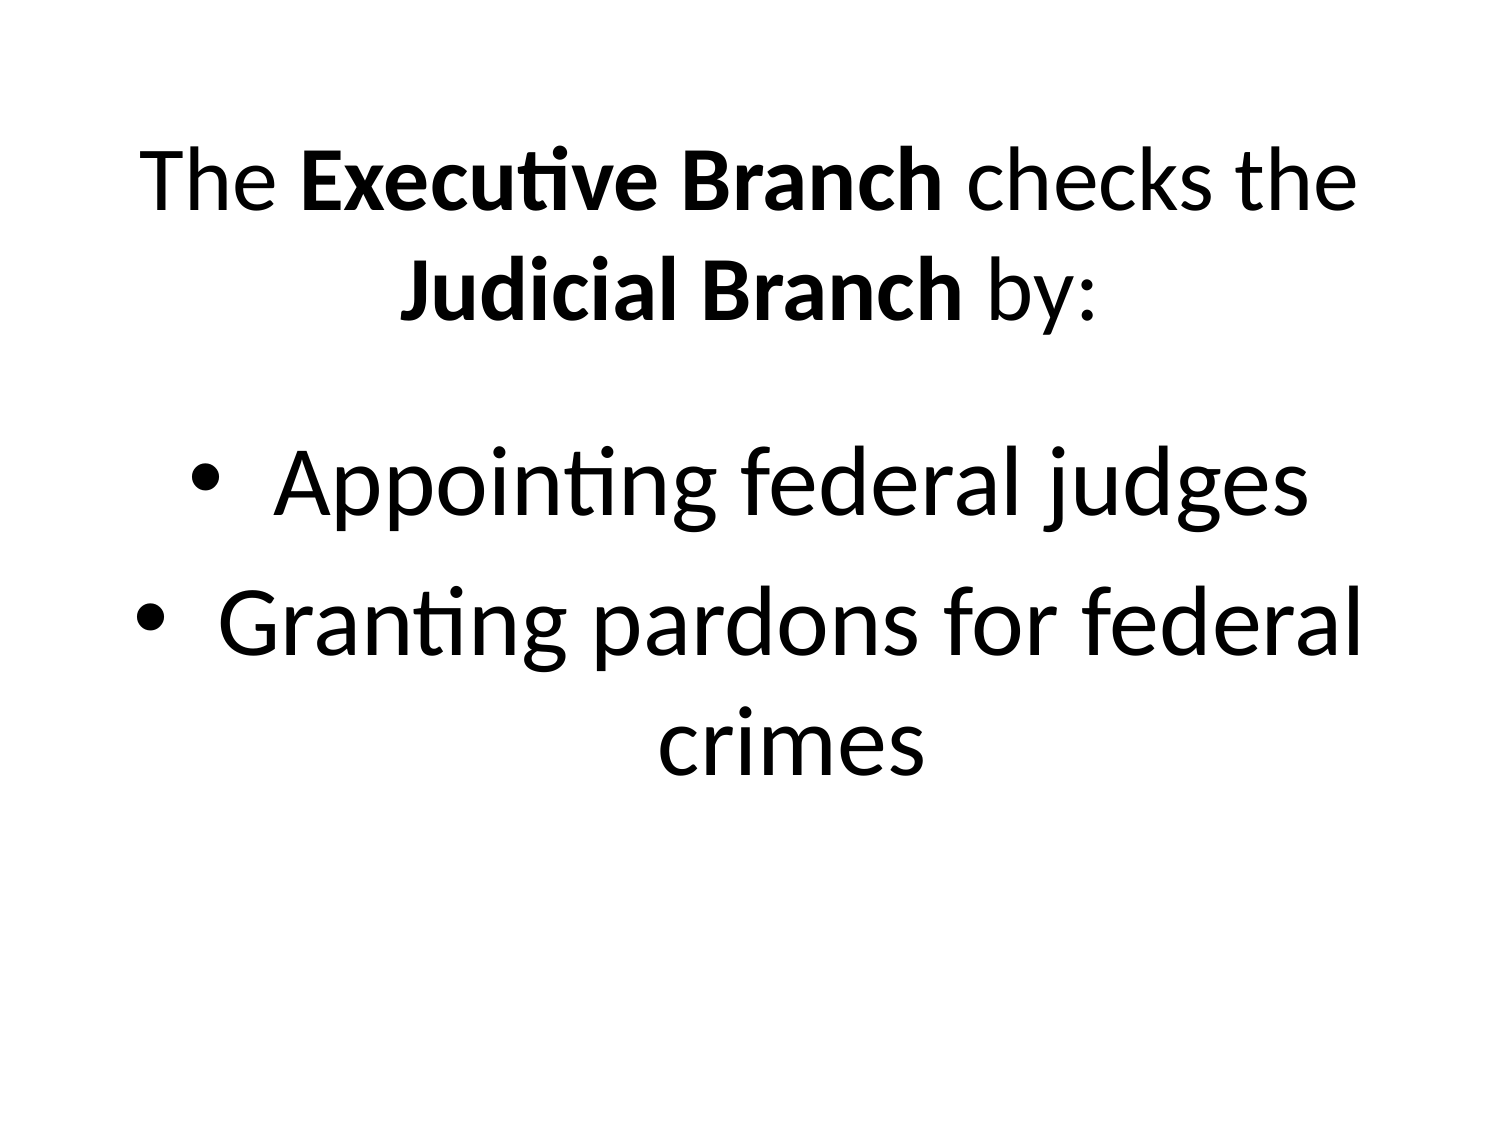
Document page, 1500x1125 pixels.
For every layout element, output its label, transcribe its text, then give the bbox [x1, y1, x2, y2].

title The Executive Branch checks the Judicial Branch by: [112, 108, 1388, 350]
subtitle Appointing federal judges Granting pardons for federal crimes [112, 407, 1388, 1022]
